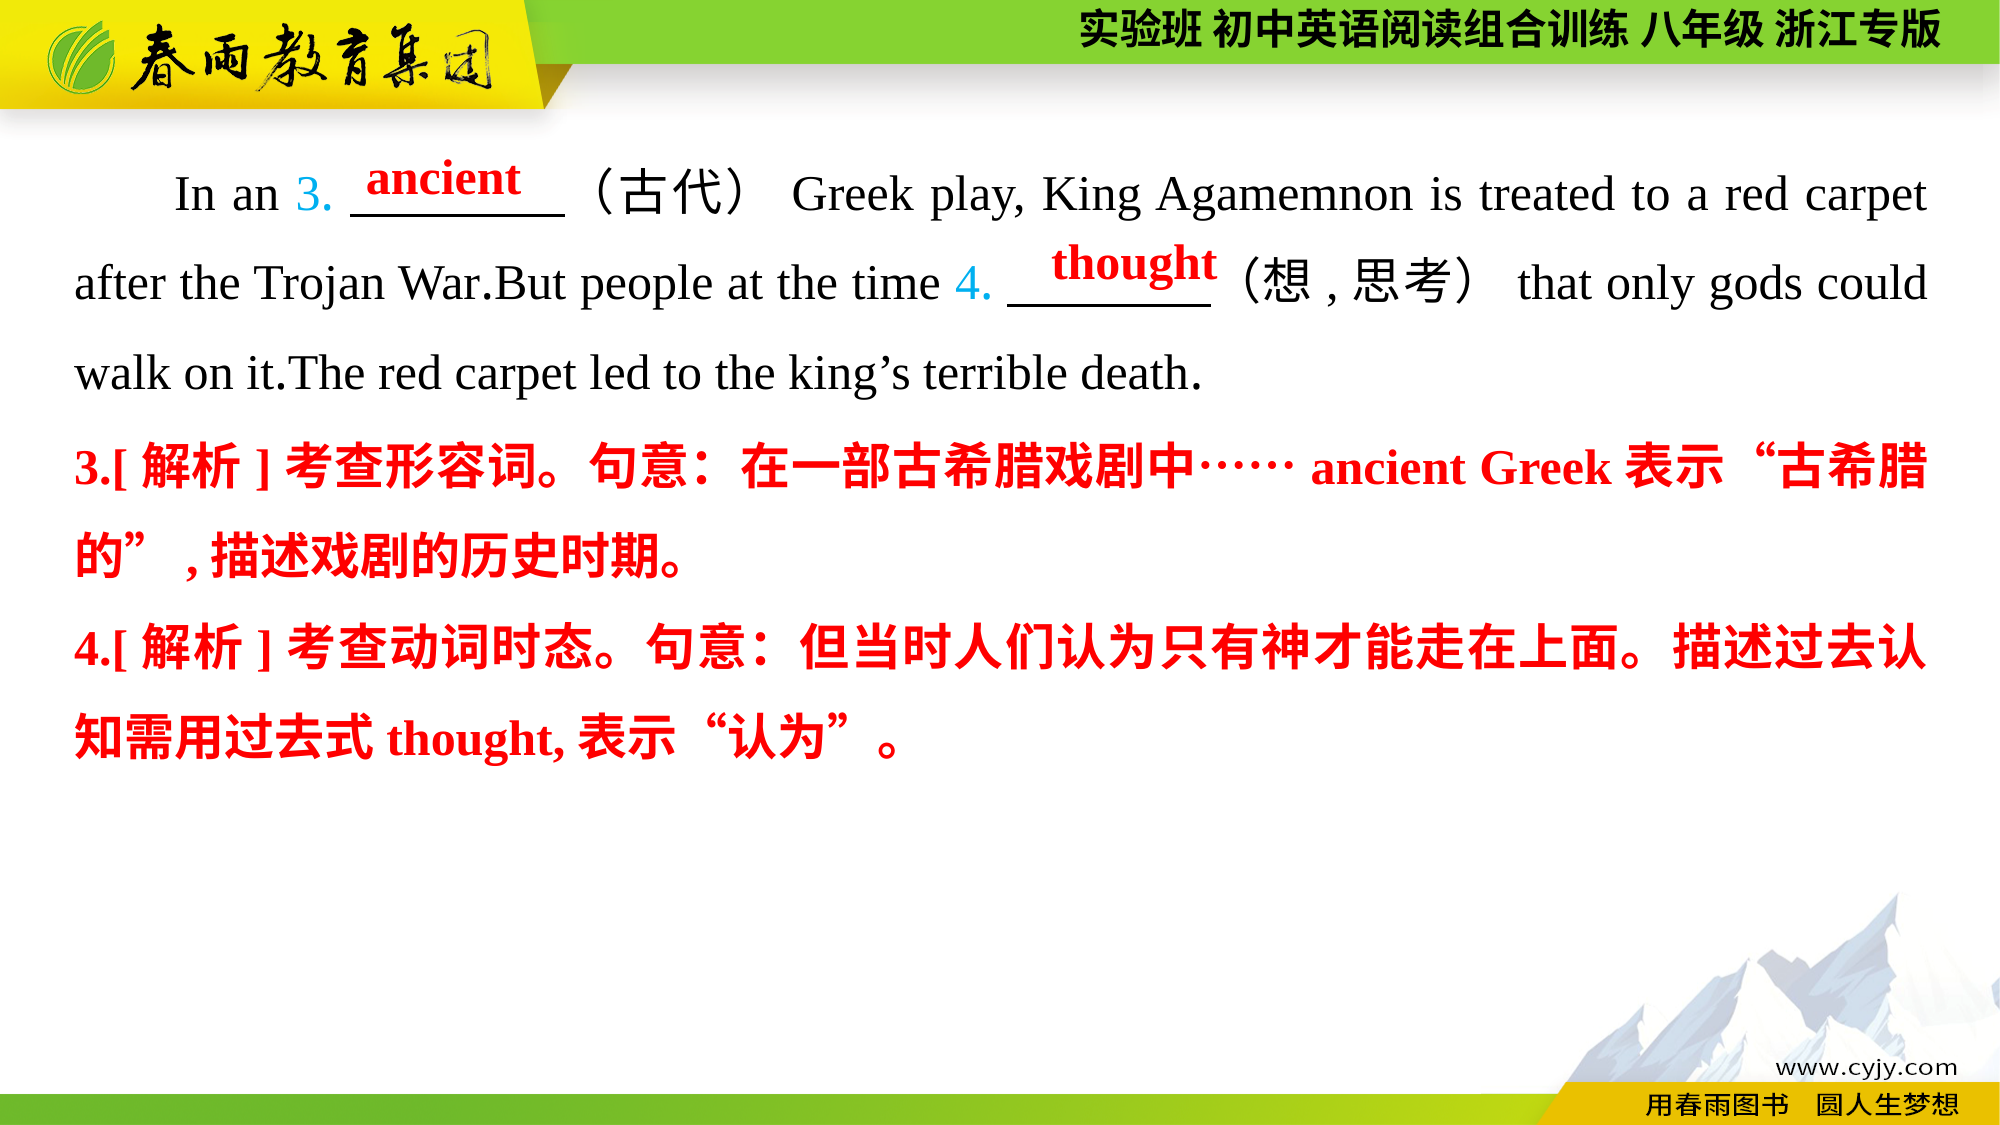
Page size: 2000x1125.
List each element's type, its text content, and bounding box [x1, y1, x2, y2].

picture [0, 0, 2000, 1125]
text_box ancient [351, 137, 537, 212]
list In an 3. （古代）Greek play, King Agamemnon is treated to a red carpet after the Trojan War.But people at the time 4. （想,思考）that only gods could walk on it.The red carpet led to the king’s terrible death. [59, 122, 1944, 397]
text_box thought [1036, 222, 1233, 298]
text_box 3.[解析]考查形容词。句意：在一部古希腊戏剧中……ancient Greek表示“古希腊的”,描述戏剧的历史时期。 [59, 397, 1944, 577]
text_box 4.[解析]考查动词时态。句意：但当时人们认为只有神才能走在上面。描述过去认知需用过去式thought,表示“认为”。 [59, 577, 1944, 773]
